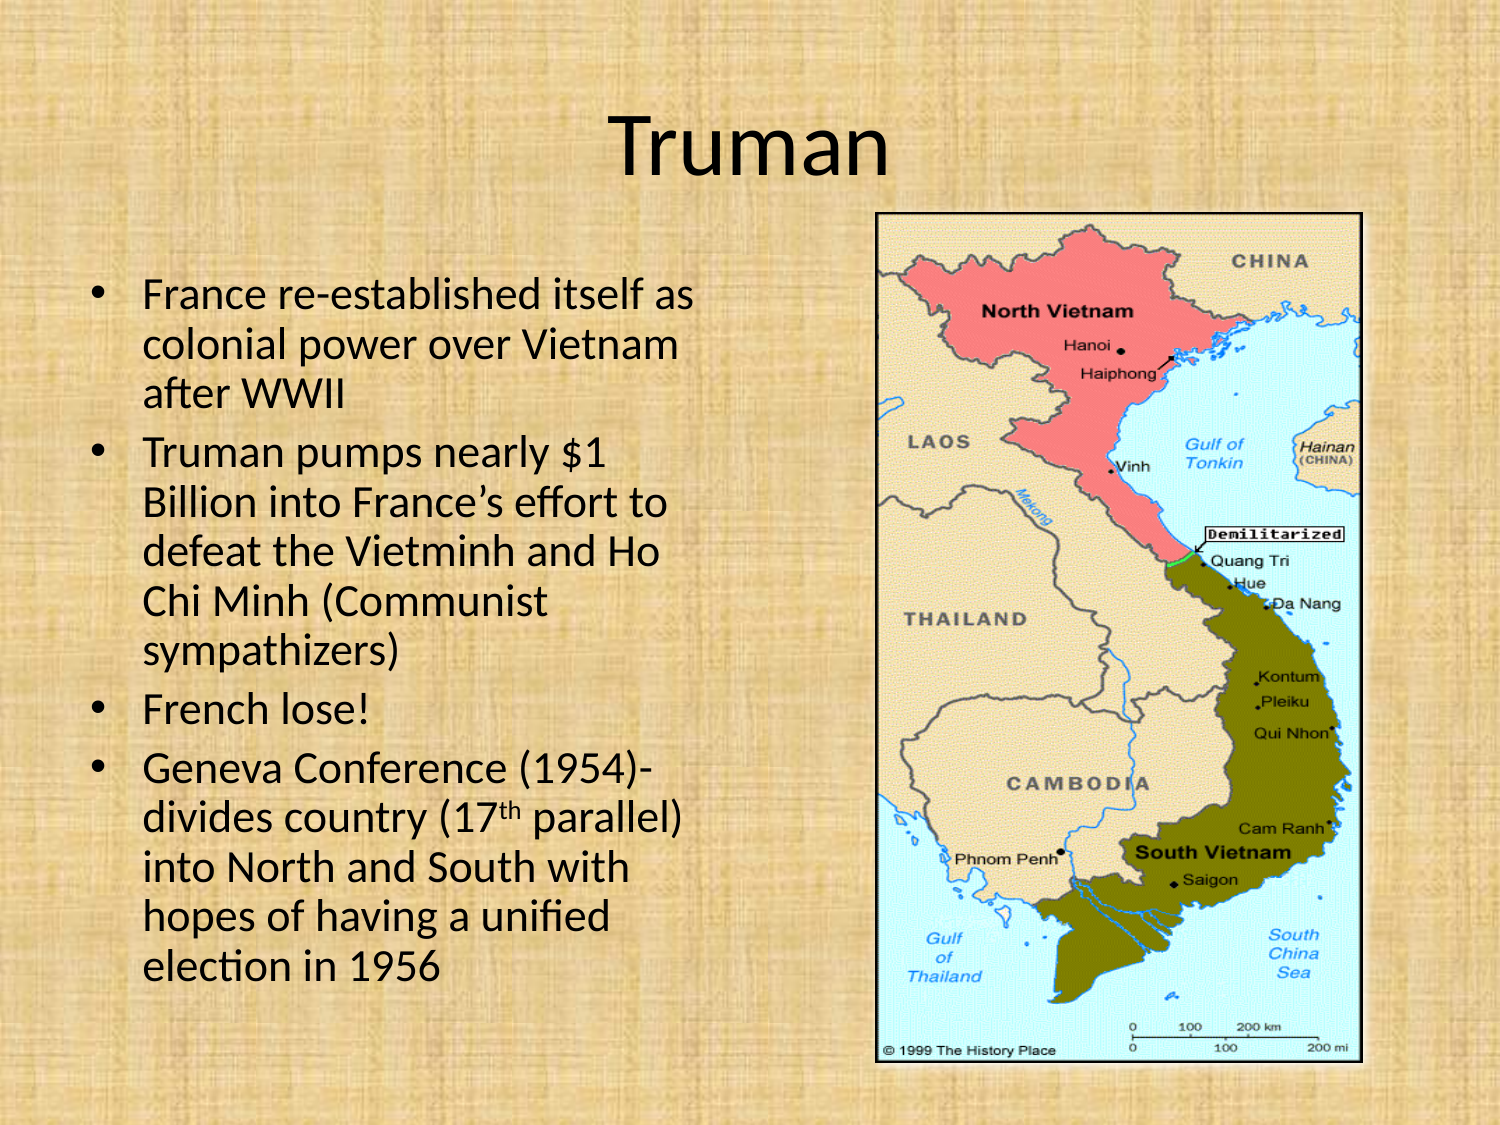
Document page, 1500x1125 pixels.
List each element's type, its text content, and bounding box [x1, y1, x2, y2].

picture [0, 0, 1500, 1125]
list France re-established itself as colonial power over Vietnam after WWII Truman pumps nearly $1 Billion into France’s effort to defeat the Vietminh and Ho Chi Minh (Communist sympathizers) French lose! Geneva Conference (1954)-divides country (17th parallel) into North and South with hopes of having a unified election in 1956 [75, 262, 738, 1005]
title Truman [75, 45, 1425, 233]
